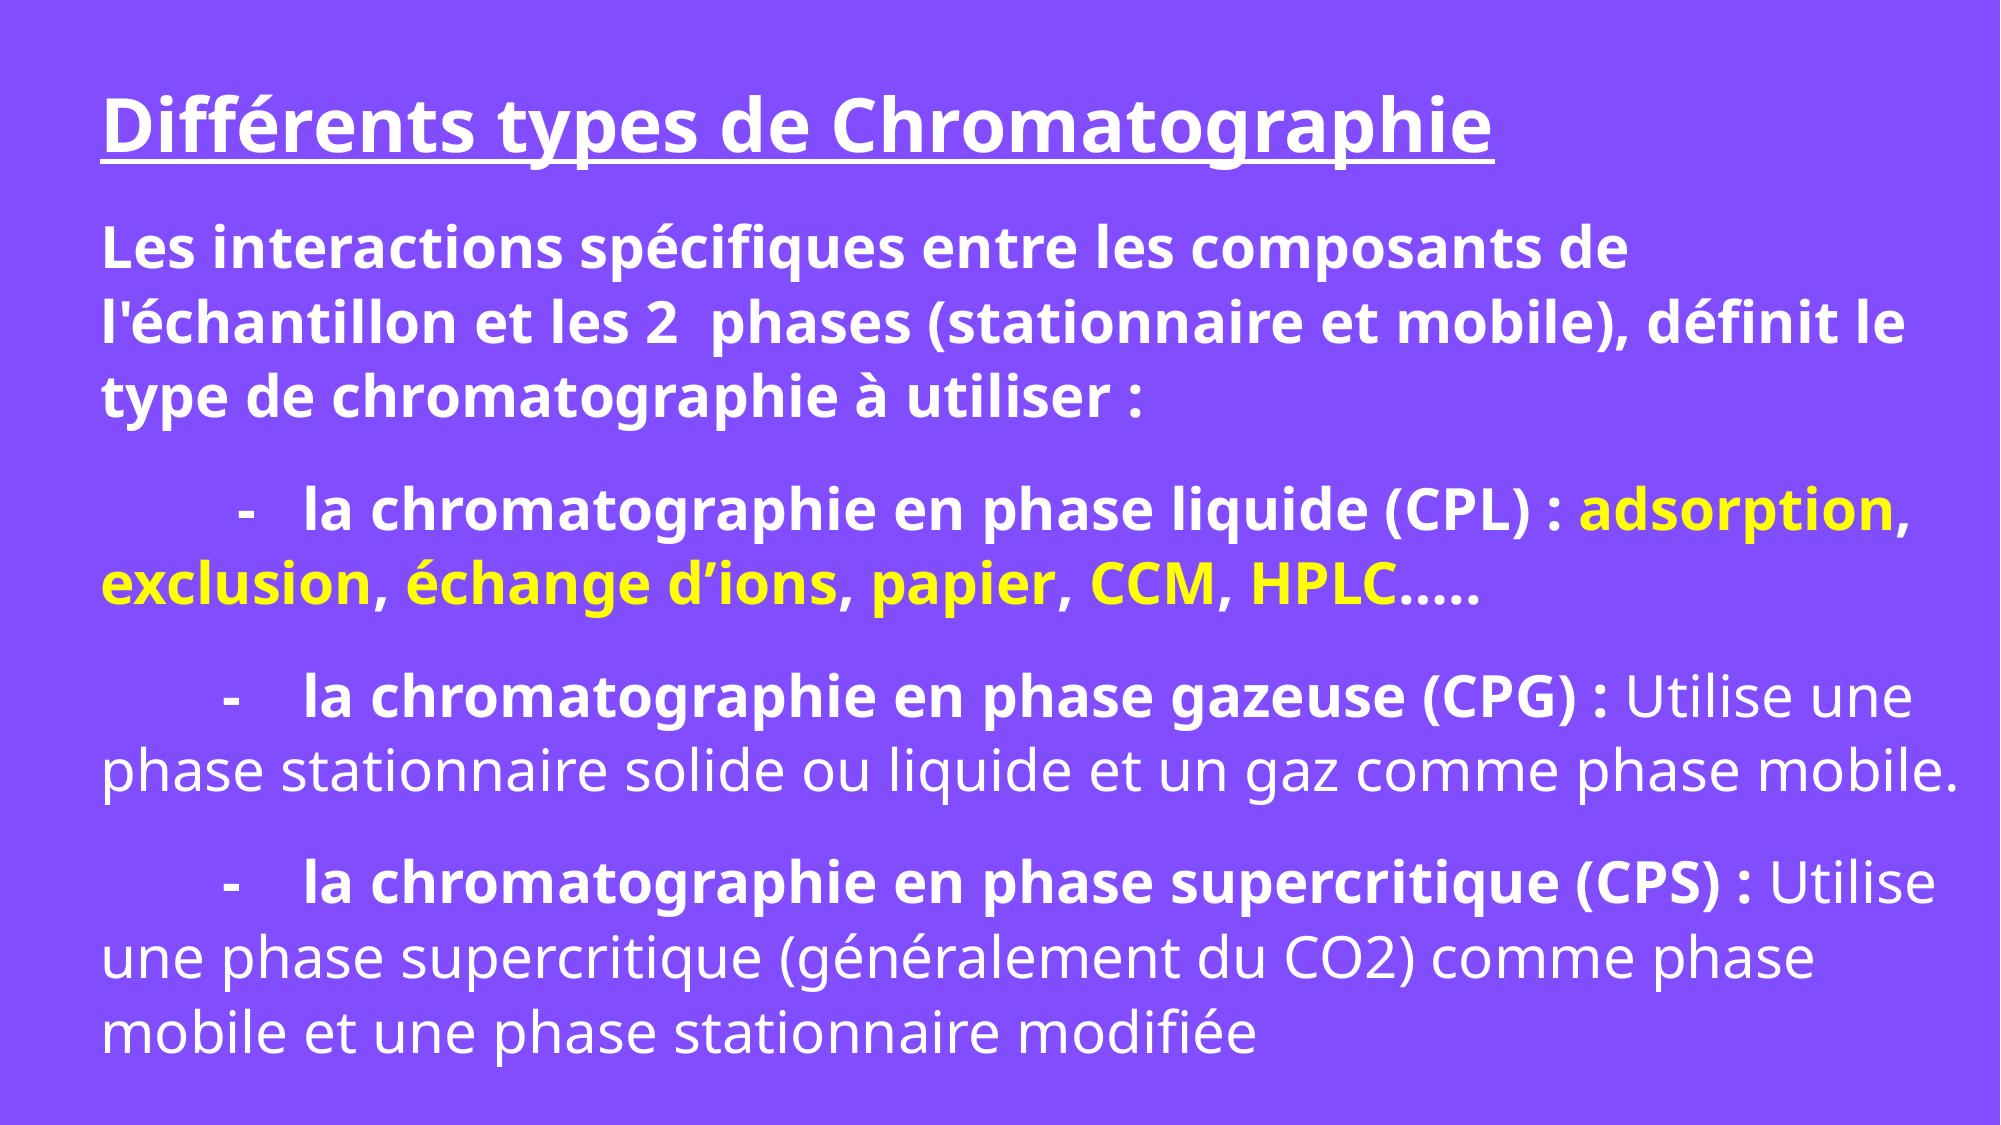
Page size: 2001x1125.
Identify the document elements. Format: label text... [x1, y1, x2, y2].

subtitle Différents types de Chromatographie Les interactions spécifiques entre les composants de l'échantillon et les 2 phases (stationnaire et mobile), définit le type de chromatographie à utiliser : - la chromatographie en phase liquide (CPL) : adsorption, exclusion, échange d’ions, papier, CCM, HPLC….. - la chromatographie en phase gazeuse (CPG) : Utilise une phase stationnaire solide ou liquide et un gaz comme phase mobile. - la chromatographie en phase supercritique (CPS) : Utilise une phase supercritique (généralement du CO2) comme phase mobile et une phase stationnaire modifiée [100, 71, 2000, 1125]
